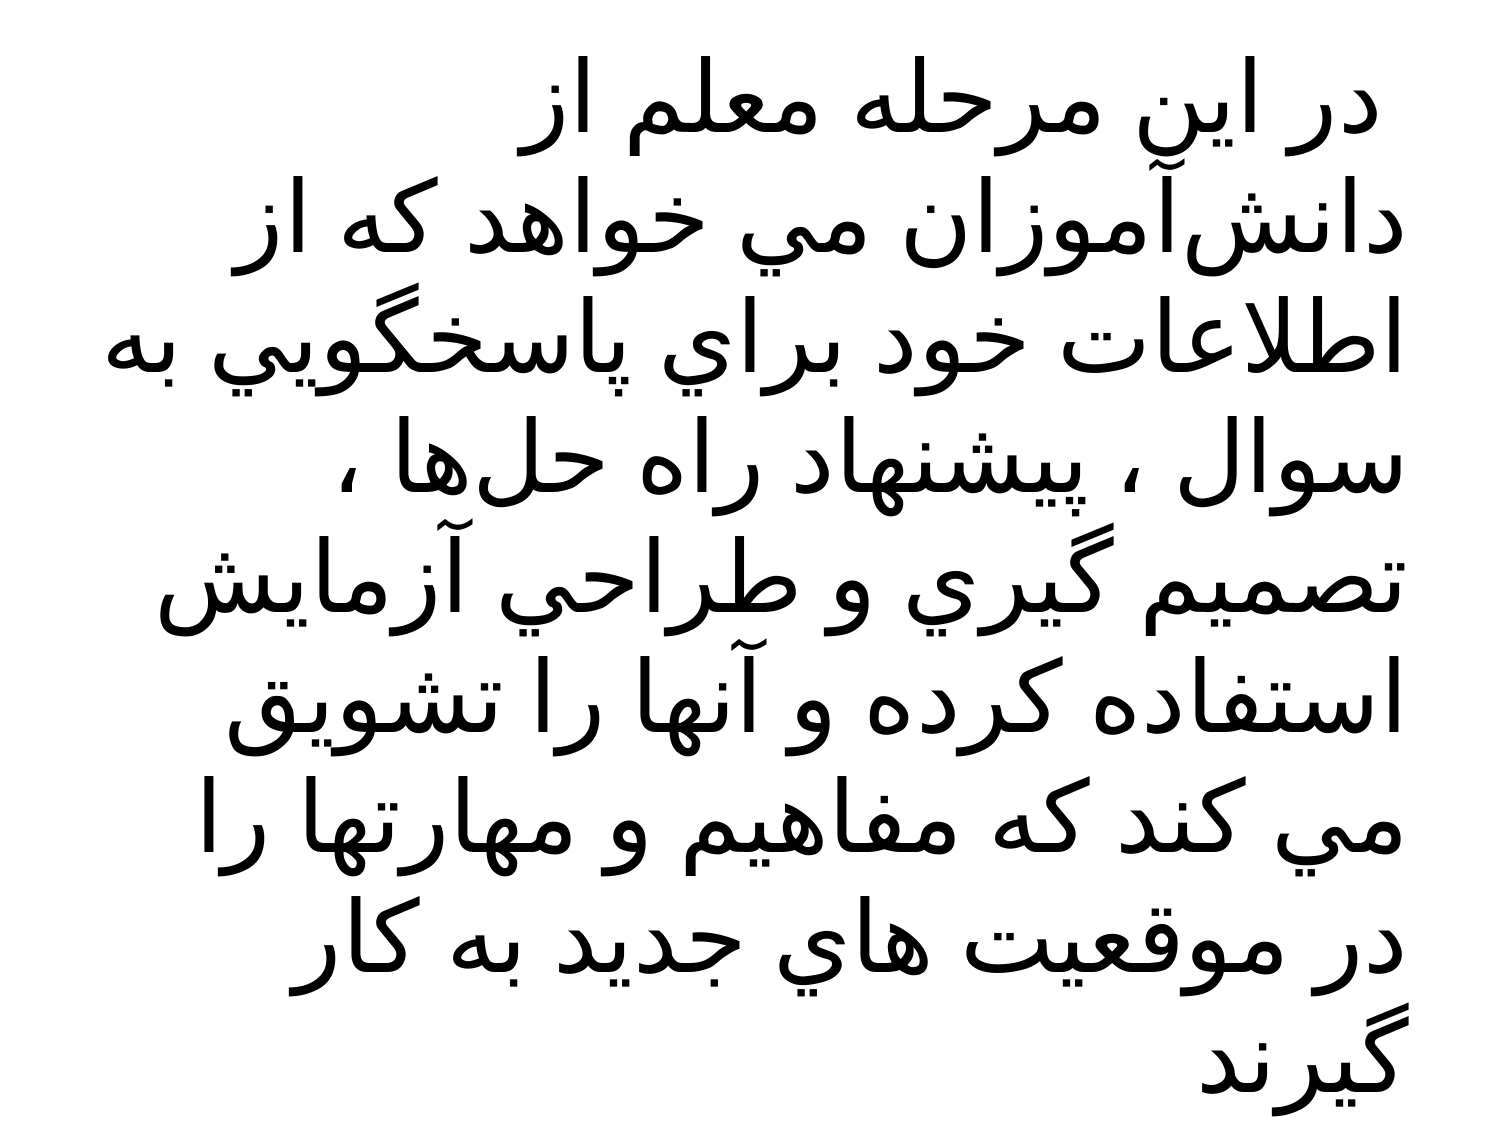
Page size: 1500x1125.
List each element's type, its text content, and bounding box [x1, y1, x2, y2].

list در اين مرحله معلم از دانش‌آموزان مي خواهد كه از اطلاعات خود براي پاسخگويي به سوال ، پيشنهاد راه حل‌ها ، تصميم گيري و طراحي آزمايش استفاده كرده و آنها را تشويق مي كند كه مفاهيم و مهارتها را در موقعيت هاي جديد به كار گيرند [75, 24, 1425, 1125]
